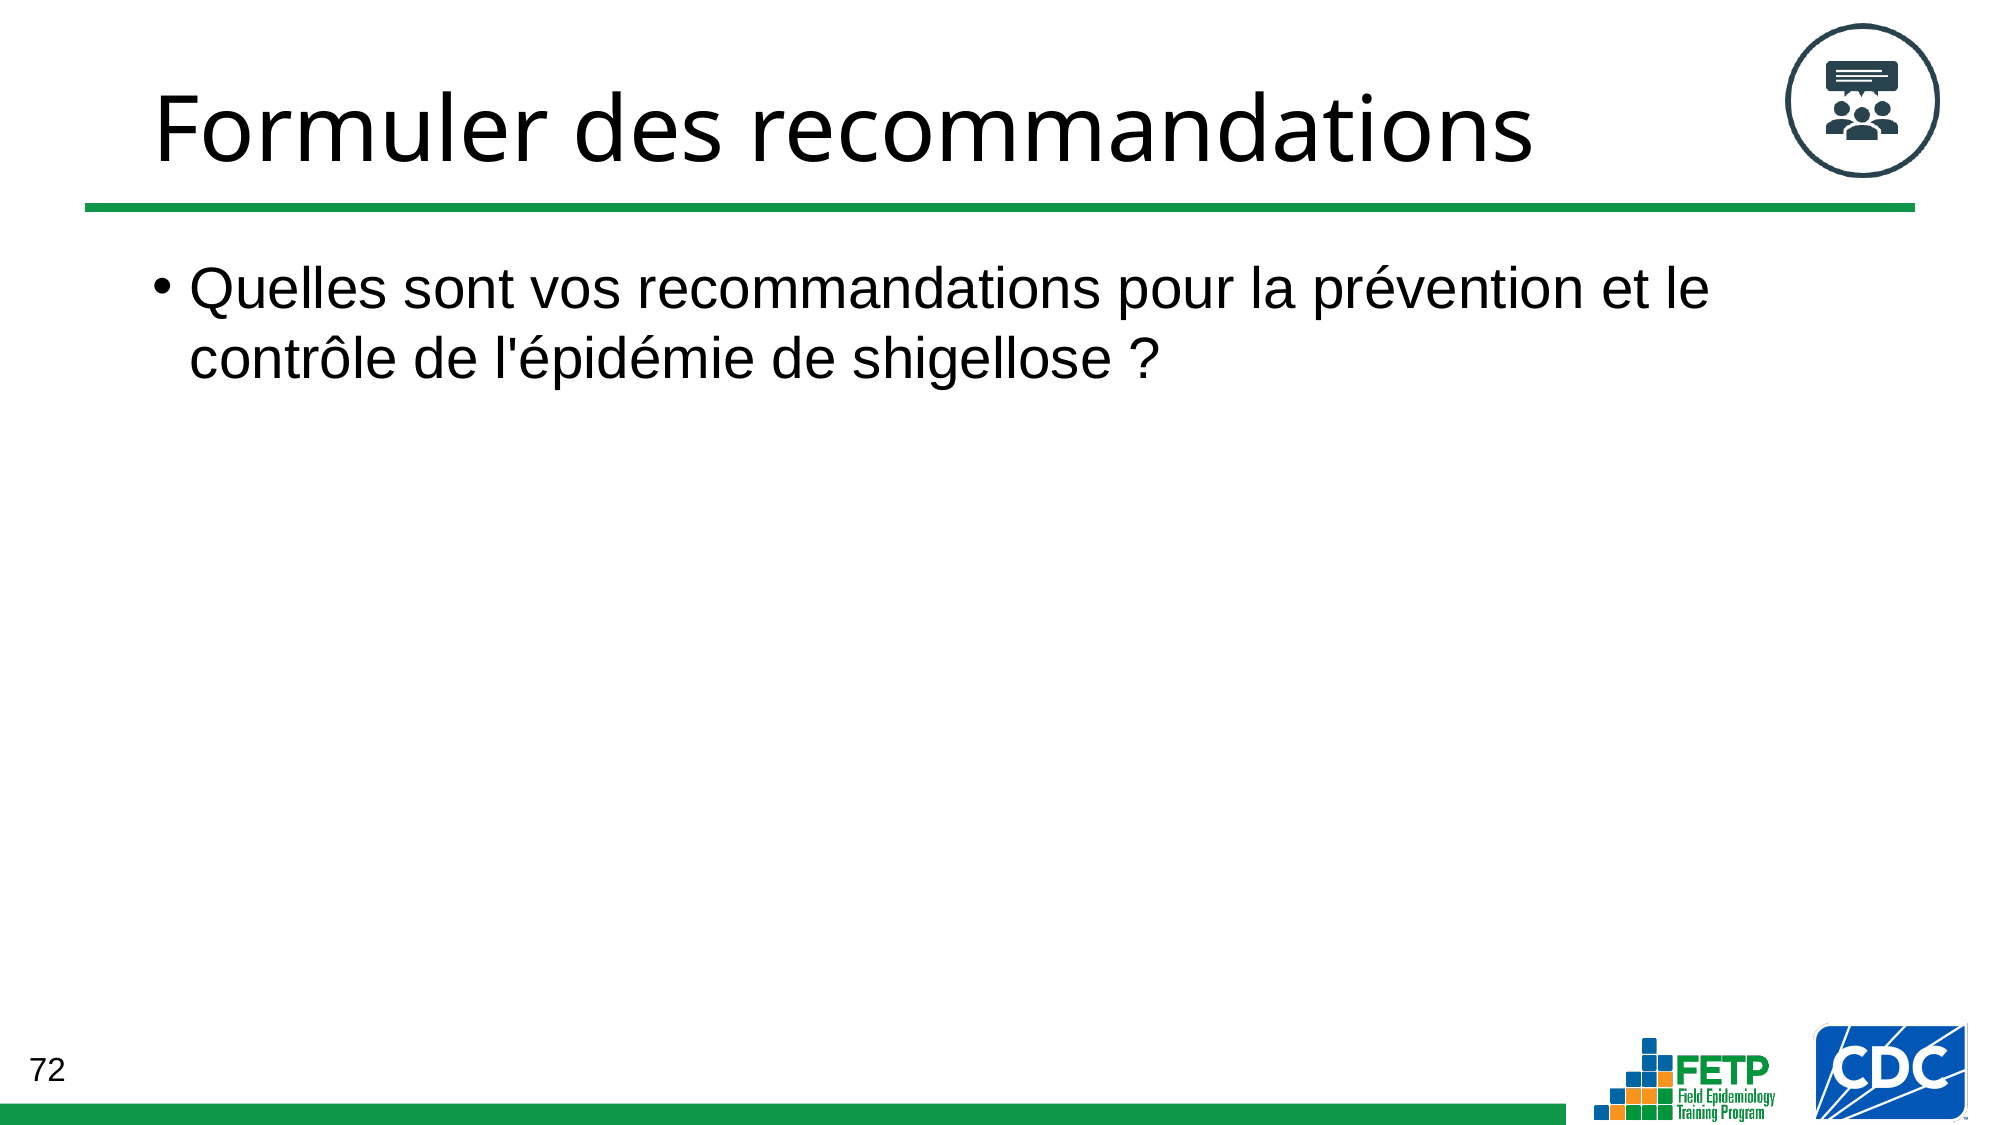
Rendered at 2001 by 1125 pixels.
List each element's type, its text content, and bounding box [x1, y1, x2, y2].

picture [1594, 1038, 1775, 1122]
list Quelles sont vos recommandations pour la prévention et le contrôle de l'épidémie de shigellose ? [137, 242, 1863, 1004]
picture [1785, 23, 1940, 178]
title Formuler des recommandations [137, 75, 1738, 207]
picture [1813, 1023, 1968, 1122]
